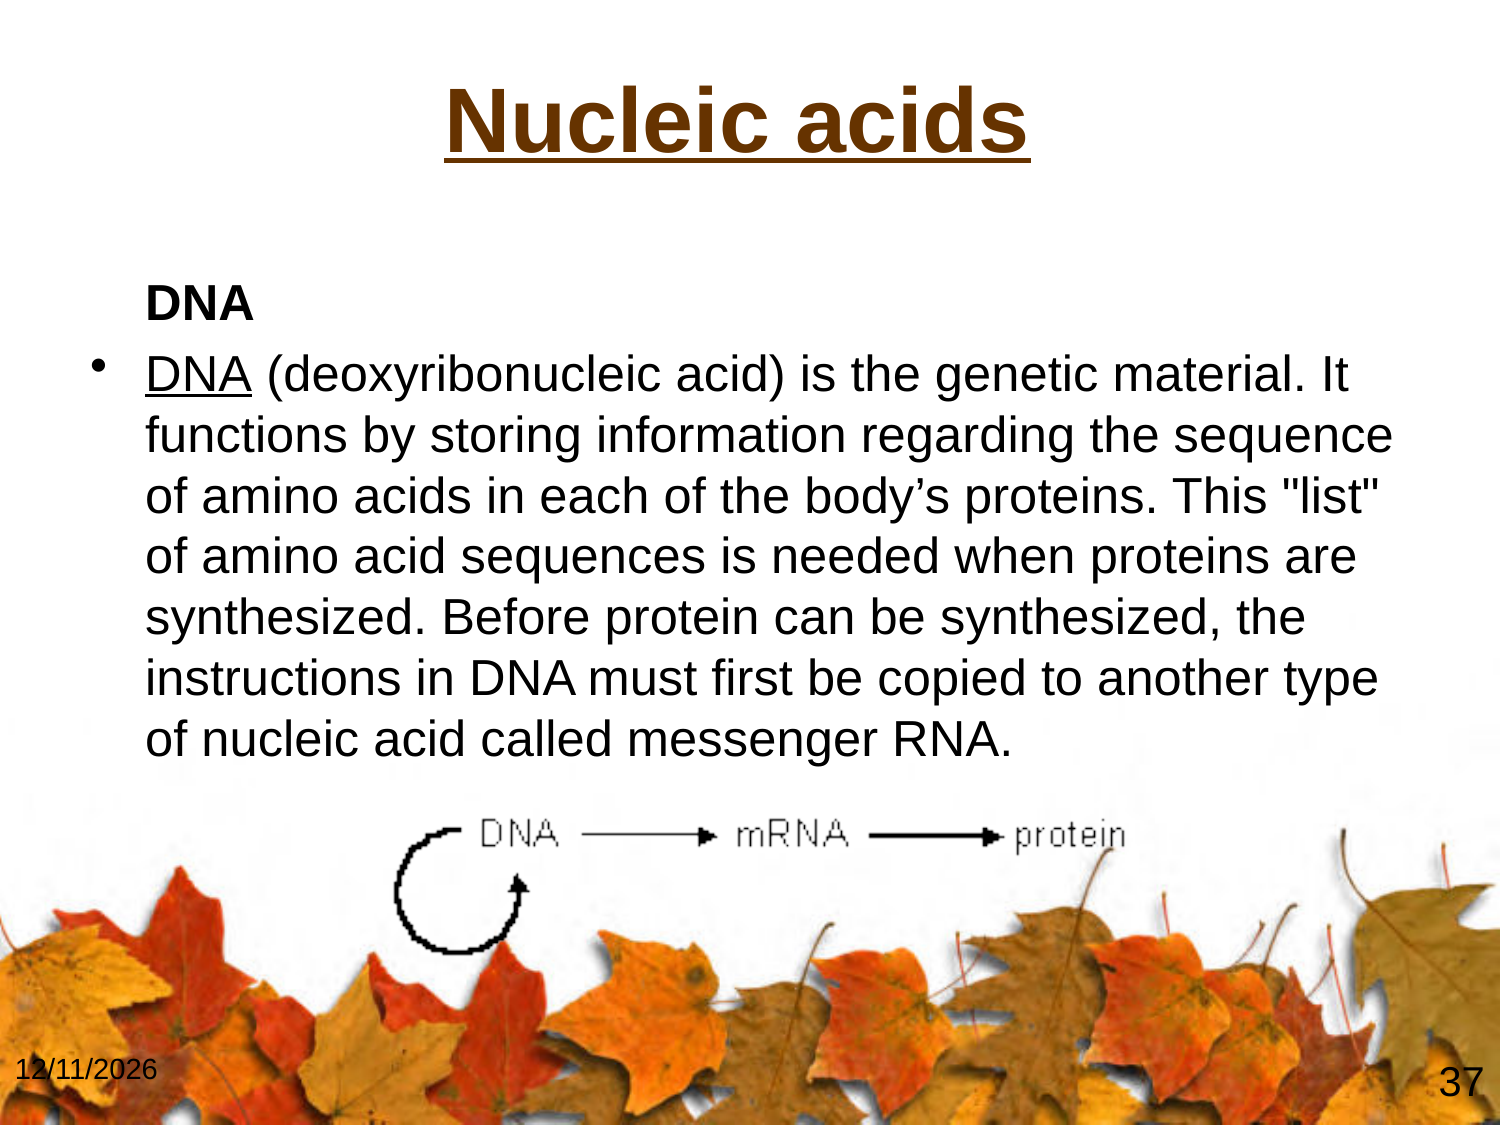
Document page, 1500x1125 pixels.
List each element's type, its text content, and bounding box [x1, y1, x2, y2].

picture [0, 0, 1500, 1125]
slide_number 37 [1149, 1046, 1500, 1125]
list DNA DNA (deoxyribonucleic acid) is the genetic material. It functions by storing information regarding the sequence of amino acids in each of the body’s proteins. This "list" of amino acid sequences is needed when proteins are synthesized. Before protein can be synthesized, the instructions in DNA must first be copied to another type of nucleic acid called messenger RNA. [74, 262, 1426, 786]
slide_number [0, 1042, 350, 1103]
title Nucleic acids [49, 44, 1426, 188]
